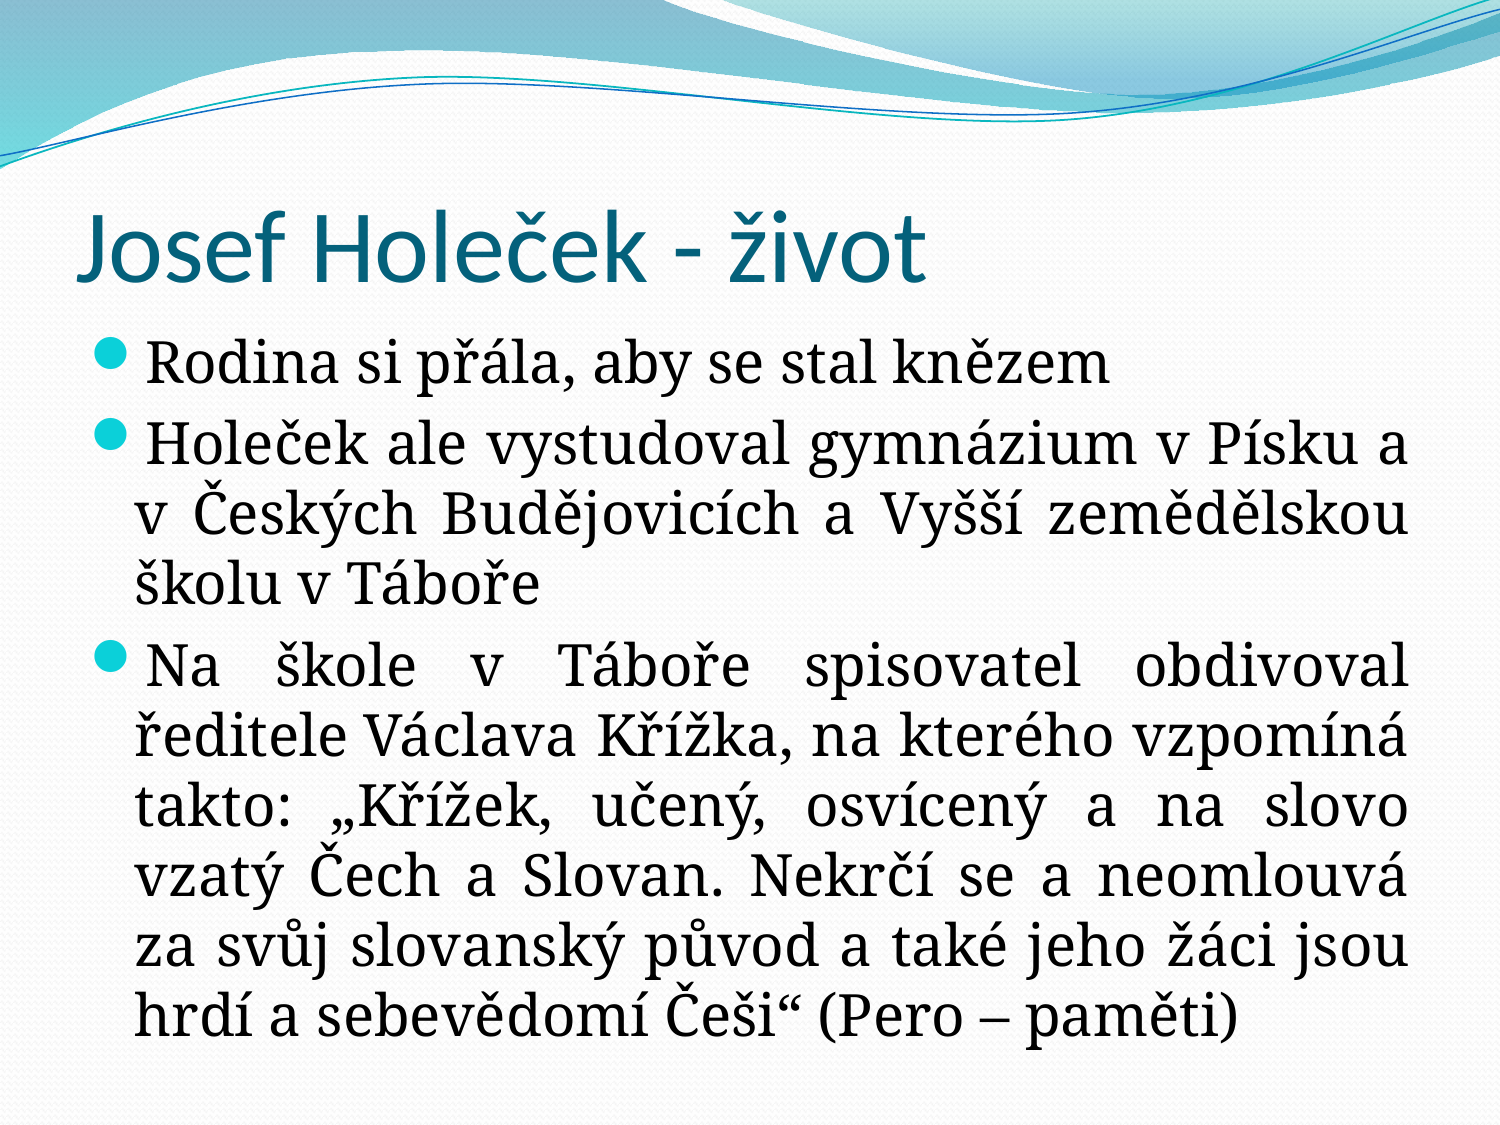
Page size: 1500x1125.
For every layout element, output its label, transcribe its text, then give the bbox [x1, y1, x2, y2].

list Rodina si přála, aby se stal knězem Holeček ale vystudoval gymnázium v Písku a v Českých Budějovicích a Vyšší zemědělskou školu v Táboře Na škole v Táboře spisovatel obdivoval ředitele Václava Křížka, na kterého vzpomíná takto: „Křížek, učený, osvícený a na slovo vzatý Čech a Slovan. Nekrčí se a neomlouvá za svůj slovanský původ a také jeho žáci jsou hrdí a sebevědomí Češi“ (Pero – paměti) [75, 317, 1425, 1038]
title Josef Holeček - život [75, 115, 1425, 303]
